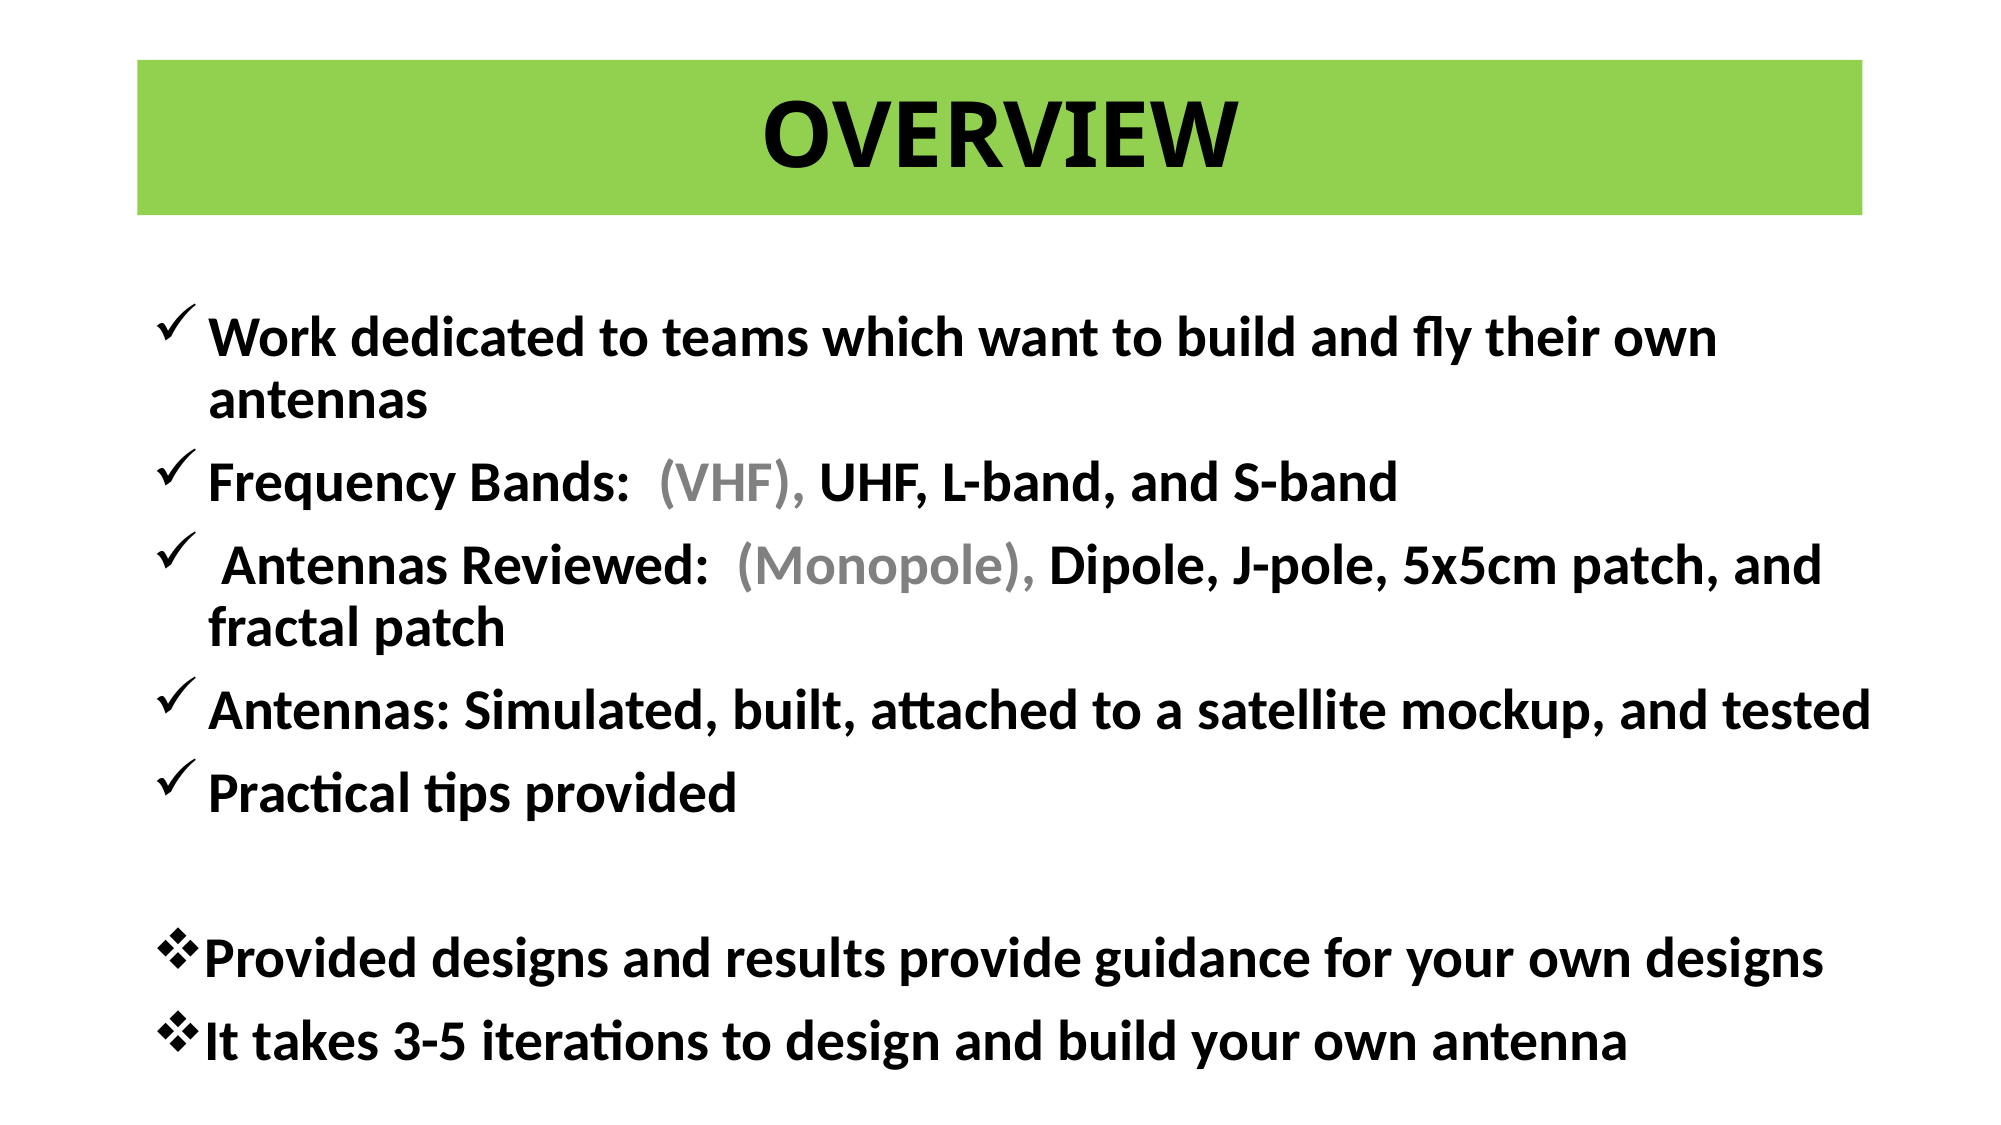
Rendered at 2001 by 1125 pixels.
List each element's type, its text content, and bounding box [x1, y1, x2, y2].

list Work dedicated to teams which want to build and fly their own antennas Frequency Bands: (VHF), UHF, L-band, and S-band Antennas Reviewed: (Monopole), Dipole, J-pole, 5x5cm patch, and fractal patch Antennas: Simulated, built, attached to a satellite mockup, and tested Practical tips provided Provided designs and results provide guidance for your own designs It takes 3-5 iterations to design and build your own antenna [137, 299, 1896, 1098]
title OVERVIEW [137, 59, 1863, 216]
